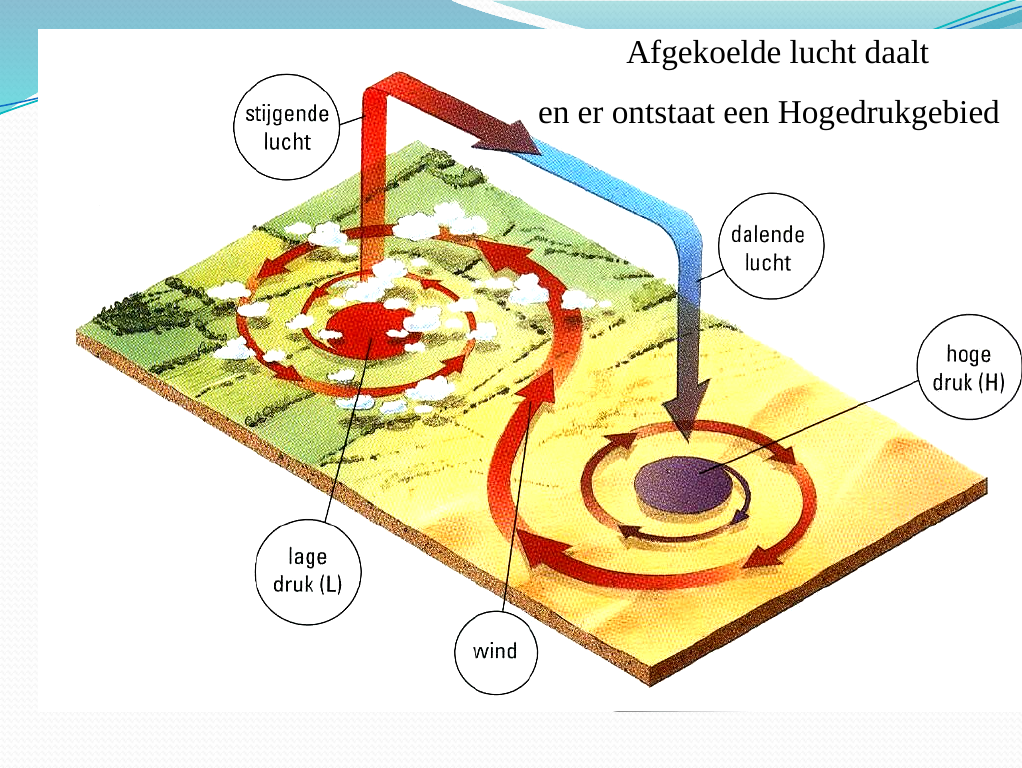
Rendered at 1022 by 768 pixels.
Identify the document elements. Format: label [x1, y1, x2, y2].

picture [38, 29, 1022, 712]
